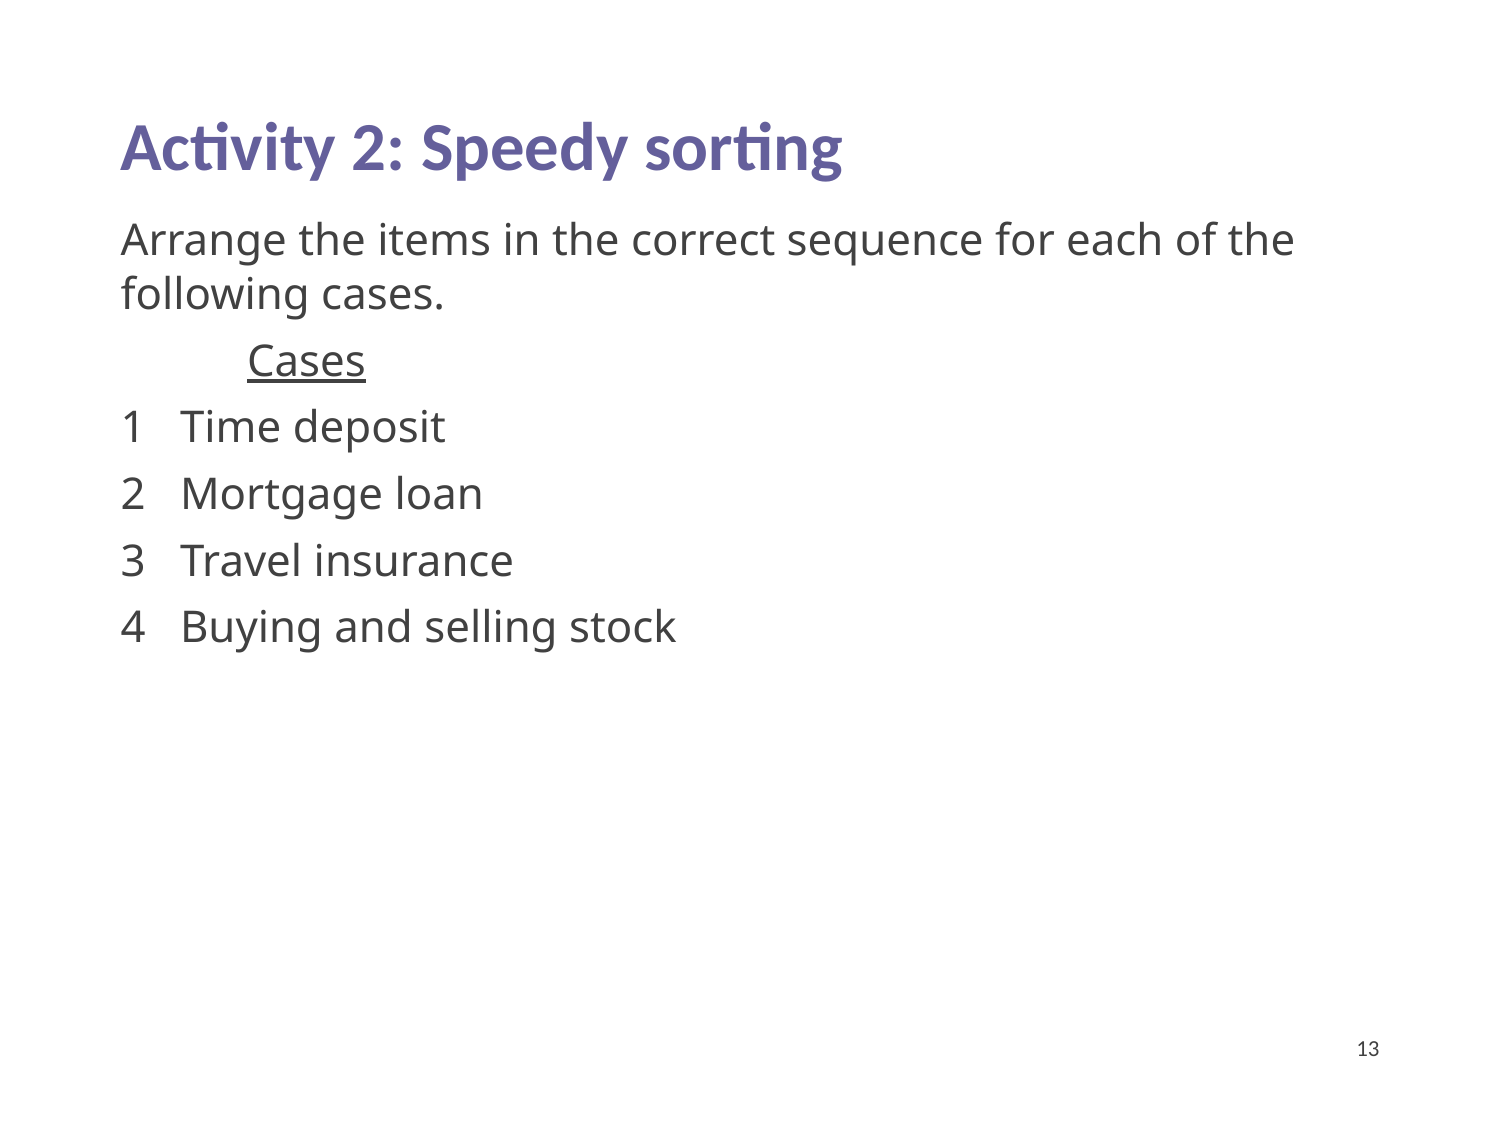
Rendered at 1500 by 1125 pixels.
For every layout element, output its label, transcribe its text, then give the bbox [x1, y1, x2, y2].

list Activity 2: Speedy sorting [119, 113, 1381, 211]
list Arrange the items in the correct sequence for each of the following cases. Cases 1 Time deposit 2 Mortgage loan 3 Travel insurance 4 Buying and selling stock [120, 211, 1381, 804]
slide_number 13 [1353, 1035, 1381, 1062]
